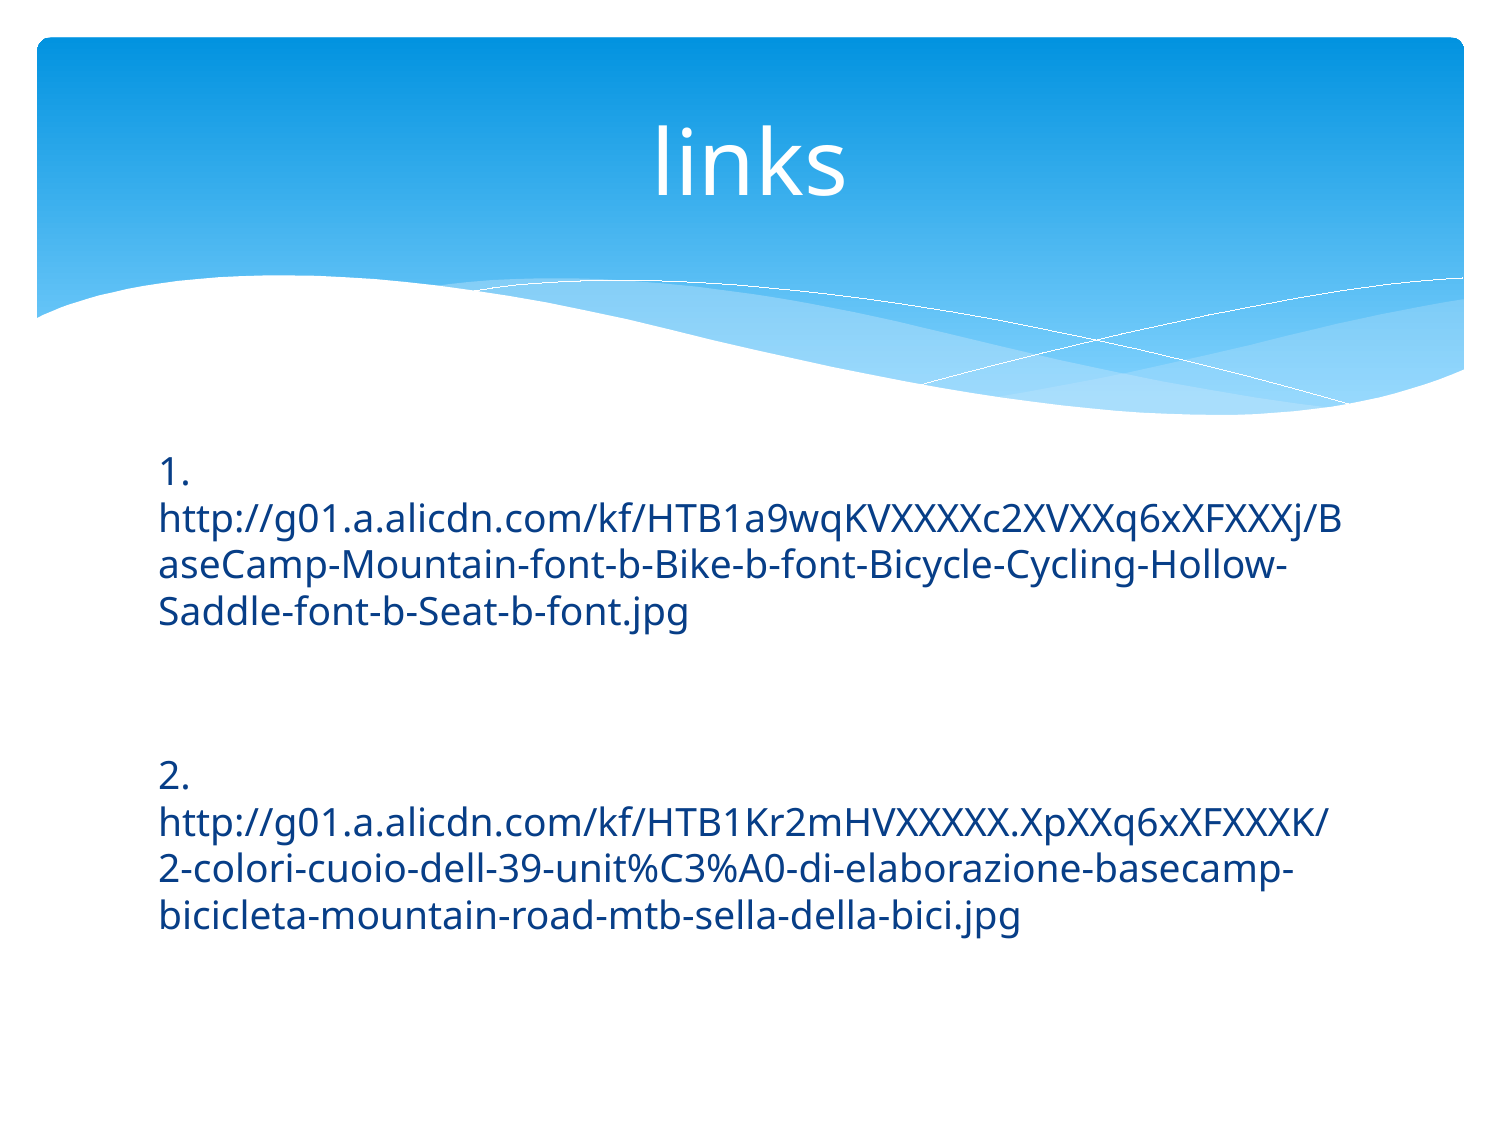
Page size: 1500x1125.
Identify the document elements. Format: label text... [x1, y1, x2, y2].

title links [75, 55, 1425, 261]
list 1. http://g01.a.alicdn.com/kf/HTB1a9wqKVXXXXc2XVXXq6xXFXXXj/BaseCamp-Mountain-font-b-Bike-b-font-Bicycle-Cycling-Hollow-Saddle-font-b-Seat-b-font.jpg 2. http://g01.a.alicdn.com/kf/HTB1Kr2mHVXXXXX.XpXXq6xXFXXXK/2-colori-cuoio-dell-39-unit%C3%A0-di-elaborazione-basecamp-bicicleta-mountain-road-mtb-sella-della-bici.jpg [143, 438, 1359, 1005]
